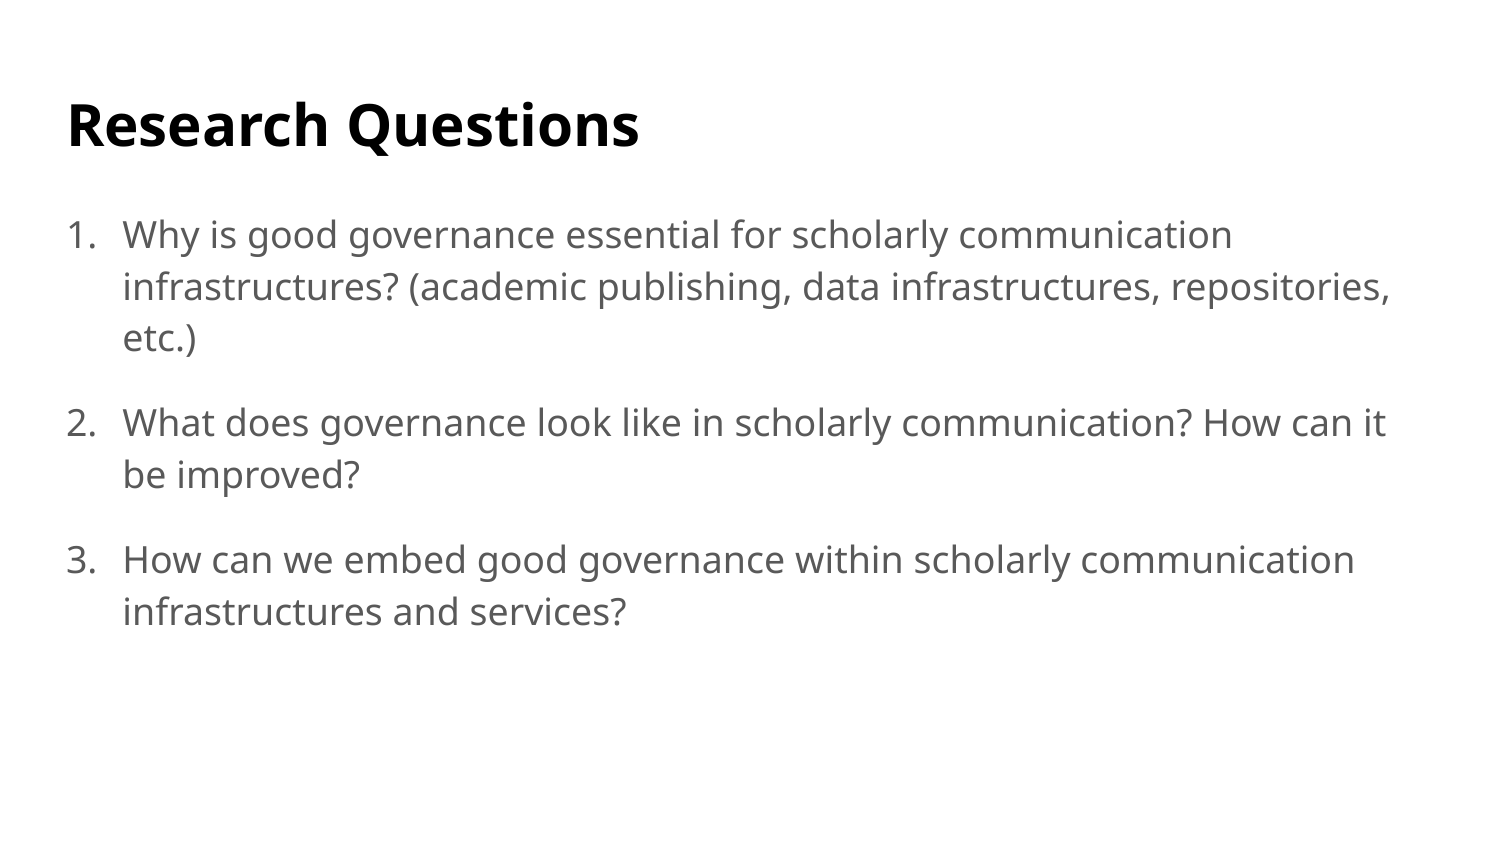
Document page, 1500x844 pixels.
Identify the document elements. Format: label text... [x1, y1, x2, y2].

list Why is good governance essential for scholarly communication infrastructures? (academic publishing, data infrastructures, repositories, etc.) What does governance look like in scholarly communication? How can it be improved? How can we embed good governance within scholarly communication infrastructures and services? [51, 189, 1449, 750]
title Research Questions [51, 72, 1449, 167]
